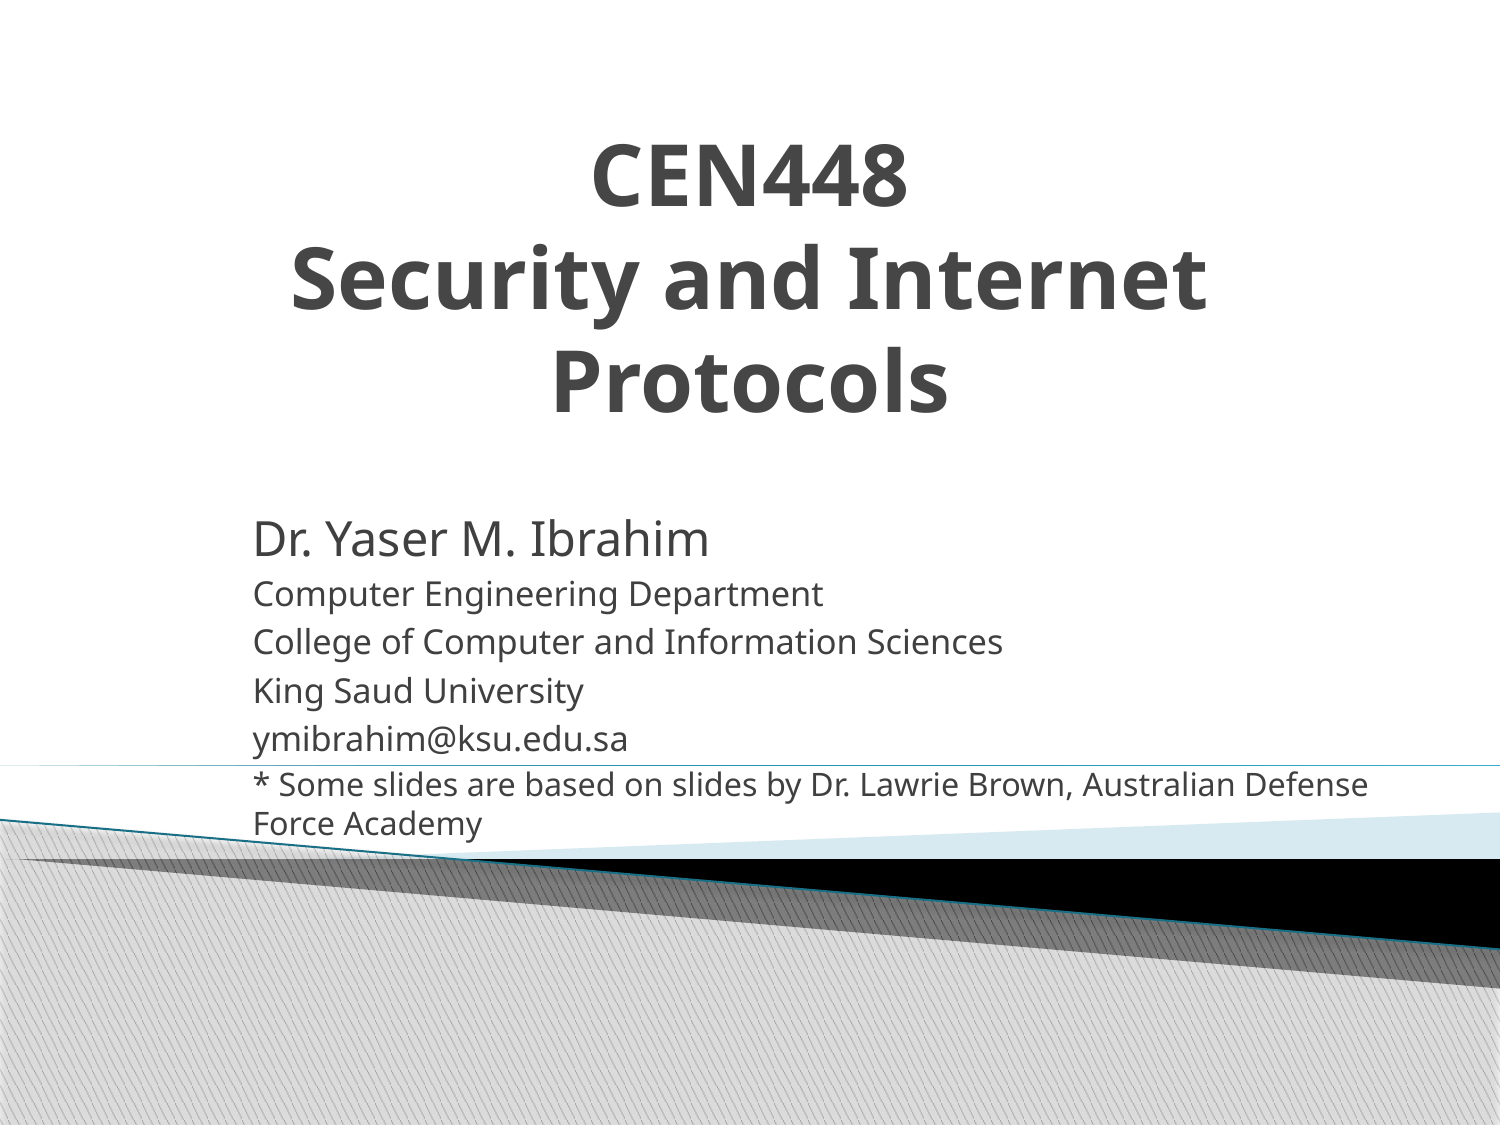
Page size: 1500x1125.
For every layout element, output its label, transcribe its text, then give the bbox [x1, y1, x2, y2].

title CEN448 Security and Internet Protocols [99, 112, 1400, 438]
picture [5, 859, 1500, 989]
text_box Dr. Yaser M. Ibrahim Computer Engineering Department College of Computer and Information Sciences King Saud University ymibrahim@ksu.edu.sa * Some slides are based on slides by Dr. Lawrie Brown, Australian Defense Force Academy [237, 500, 1419, 850]
